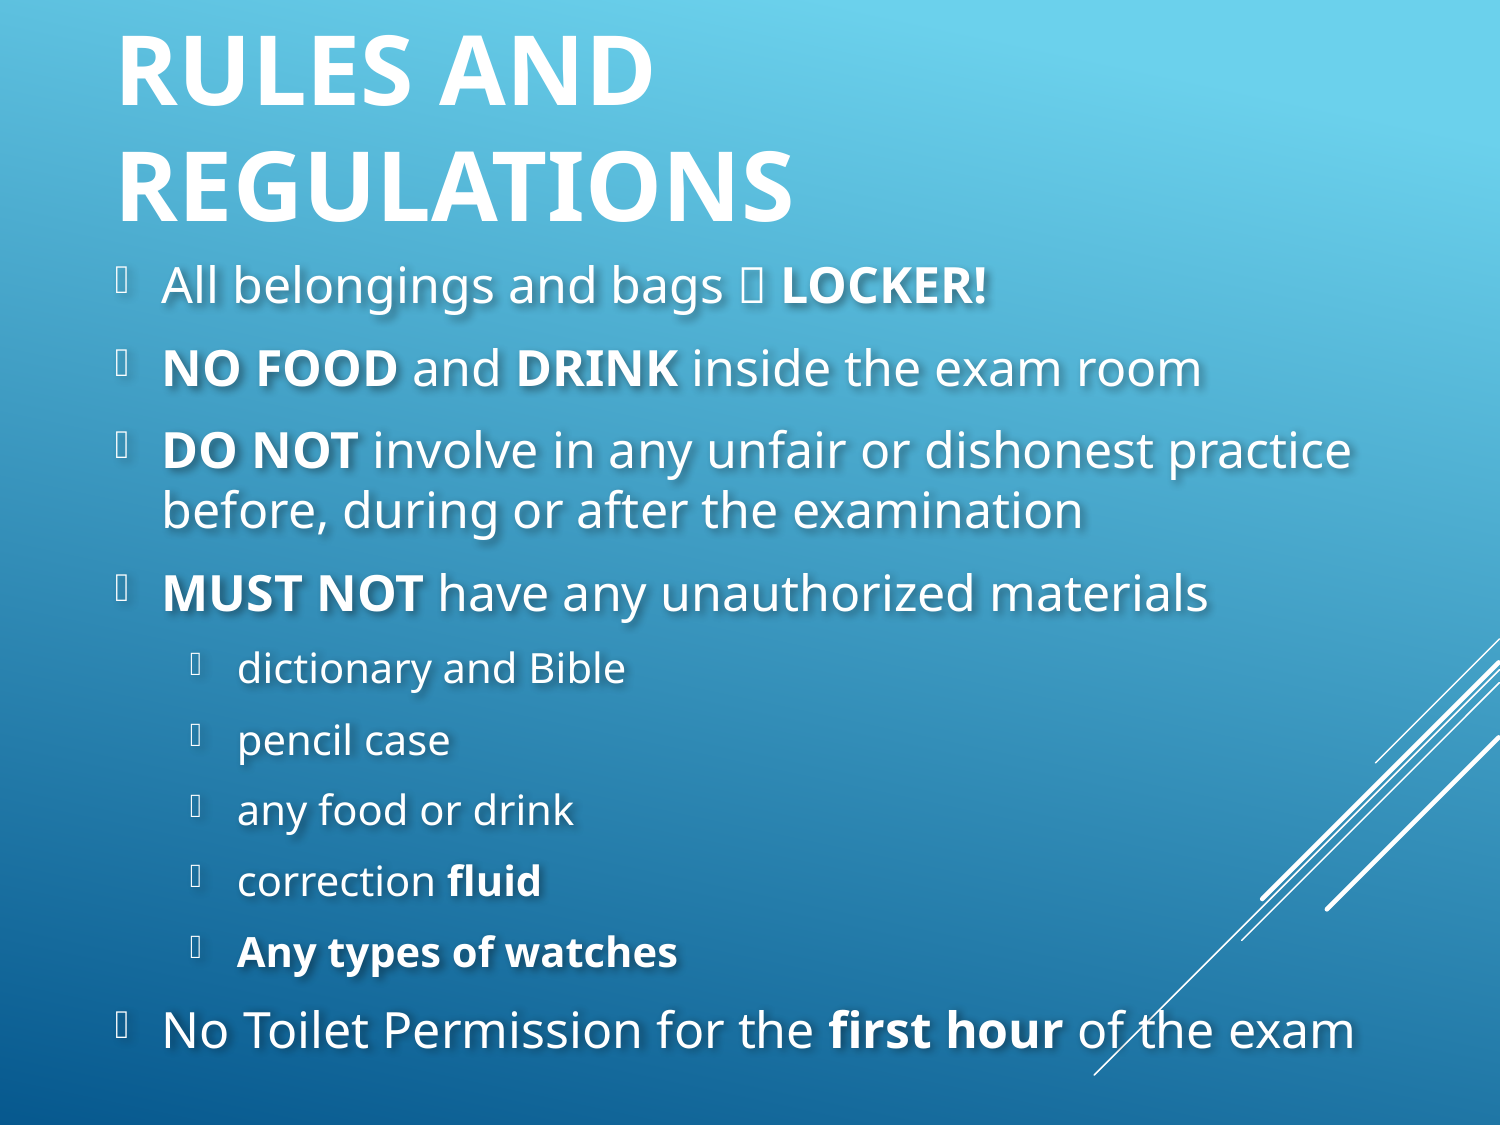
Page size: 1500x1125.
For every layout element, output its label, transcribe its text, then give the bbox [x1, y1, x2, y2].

title Rules and Regulations [99, 0, 1355, 237]
list All belongings and bags  LOCKER! NO FOOD and DRINK inside the exam room DO NOT involve in any unfair or dishonest practice before, during or after the examination MUST NOT have any unauthorized materials dictionary and Bible pencil case any food or drink correction fluid Any types of watches No Toilet Permission for the first hour of the exam [99, 237, 1425, 1075]
